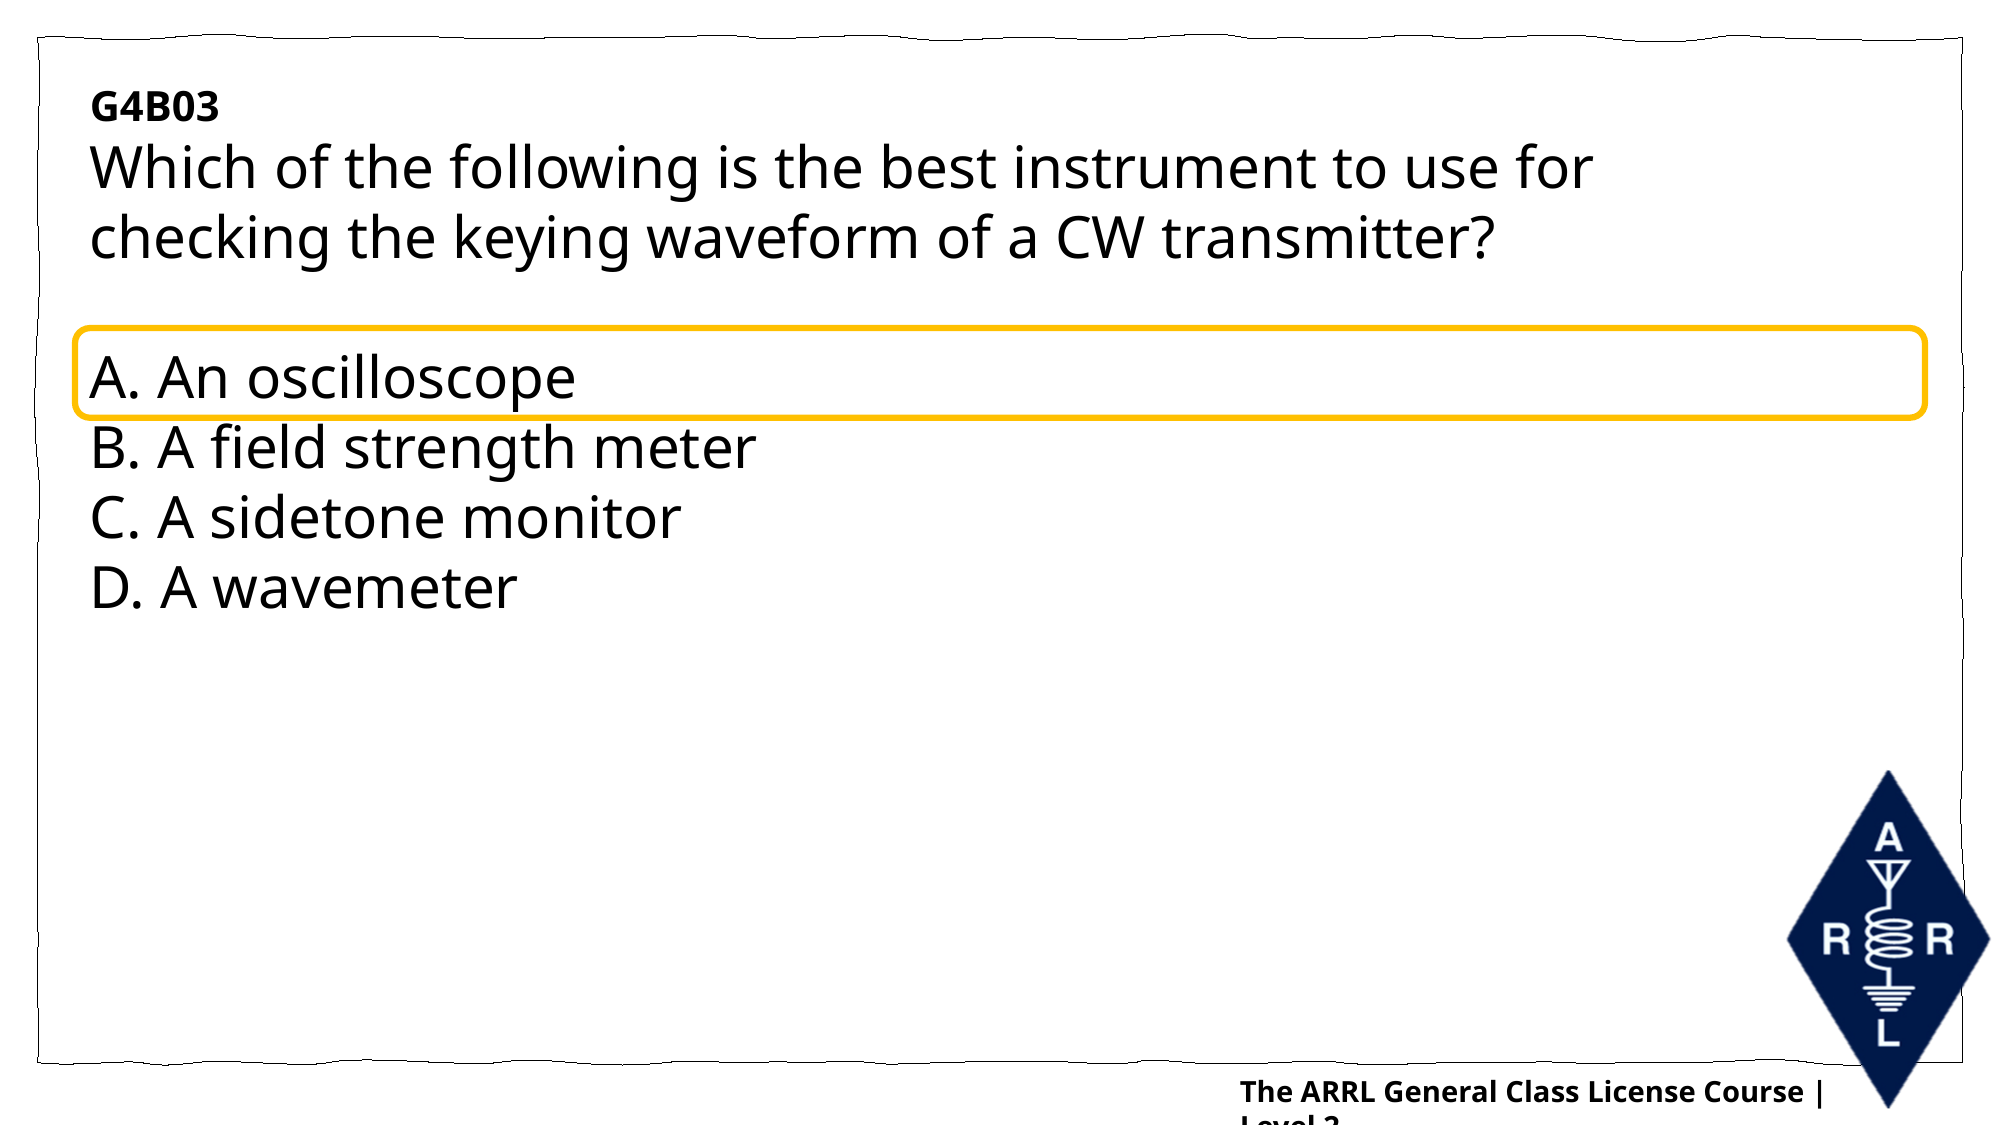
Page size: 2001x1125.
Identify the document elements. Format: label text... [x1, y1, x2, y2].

picture [1773, 752, 1999, 1125]
text_box G4B03 Which of the following is the best instrument to use for checking the keying waveform of a CW transmitter? A. An oscilloscope B. A field strength meter C. A sidetone monitor D. A wavemeter [75, 72, 1850, 335]
text_box G4B03 Which of the following is the best instrument to use for checking the keying waveform of a CW transmitter? A. An oscilloscope B. A field strength meter C. A sidetone monitor D. A wavemeter [75, 411, 1850, 628]
text_box [73, 327, 1927, 419]
